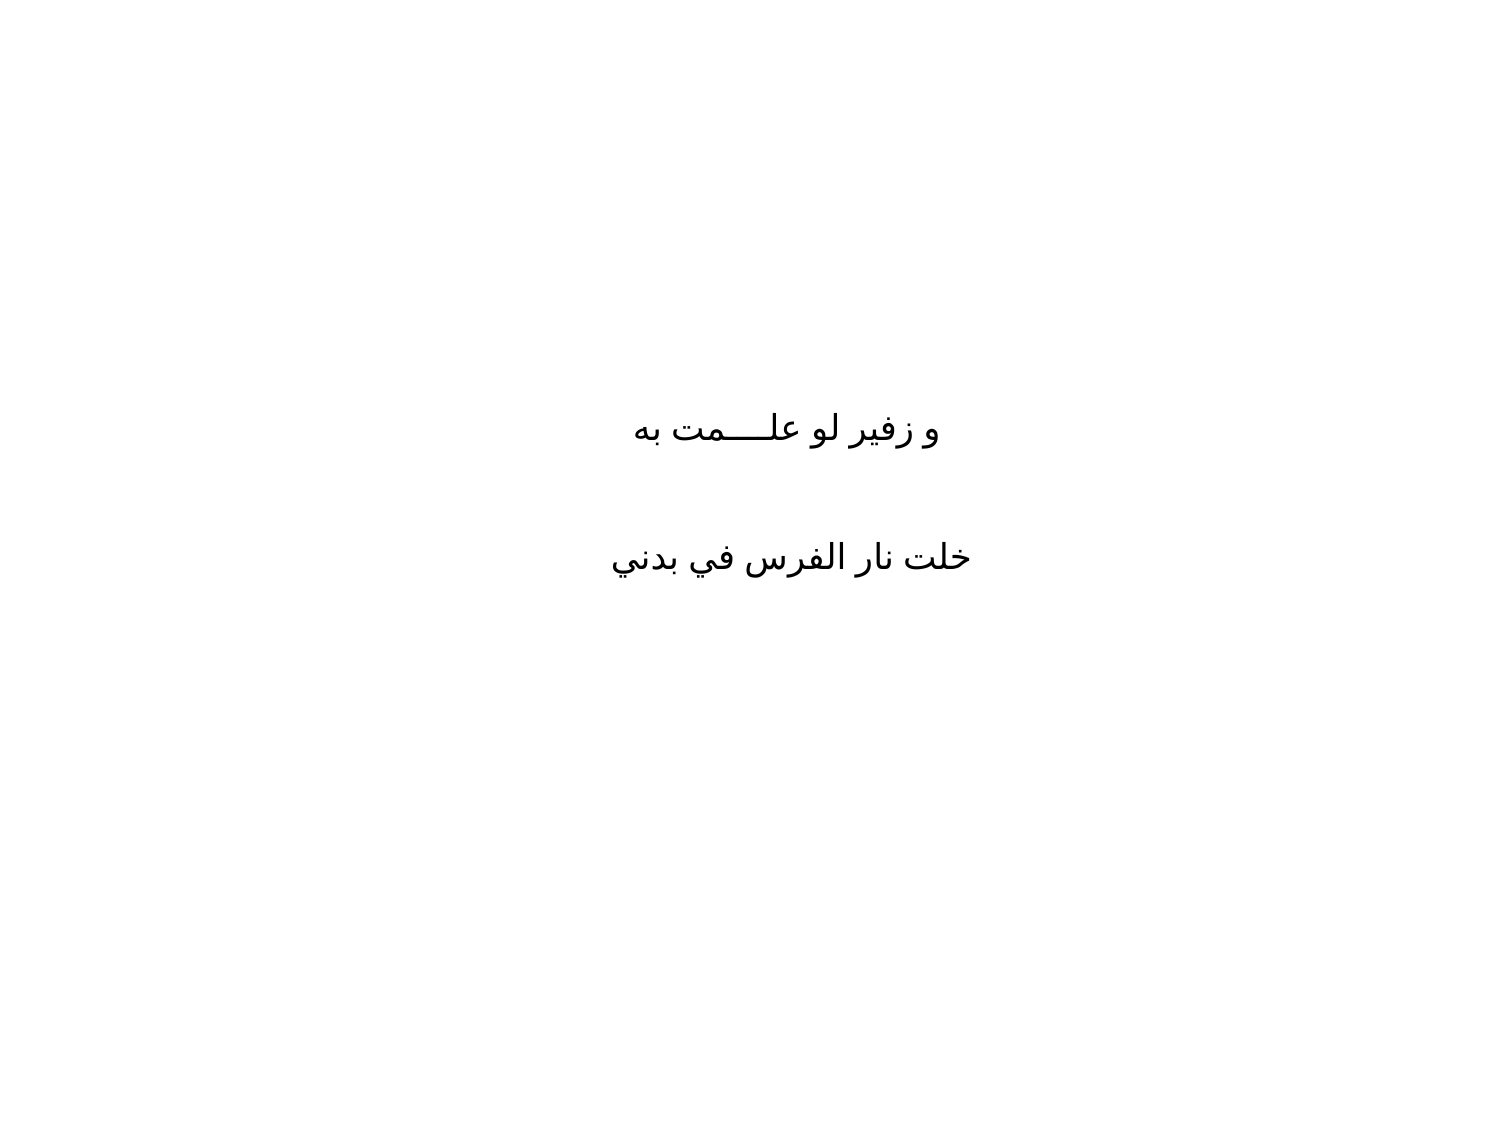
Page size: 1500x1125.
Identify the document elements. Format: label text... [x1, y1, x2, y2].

title و زفير لو علــــمت به خلت نار الفرس في بدني [112, 397, 1463, 585]
